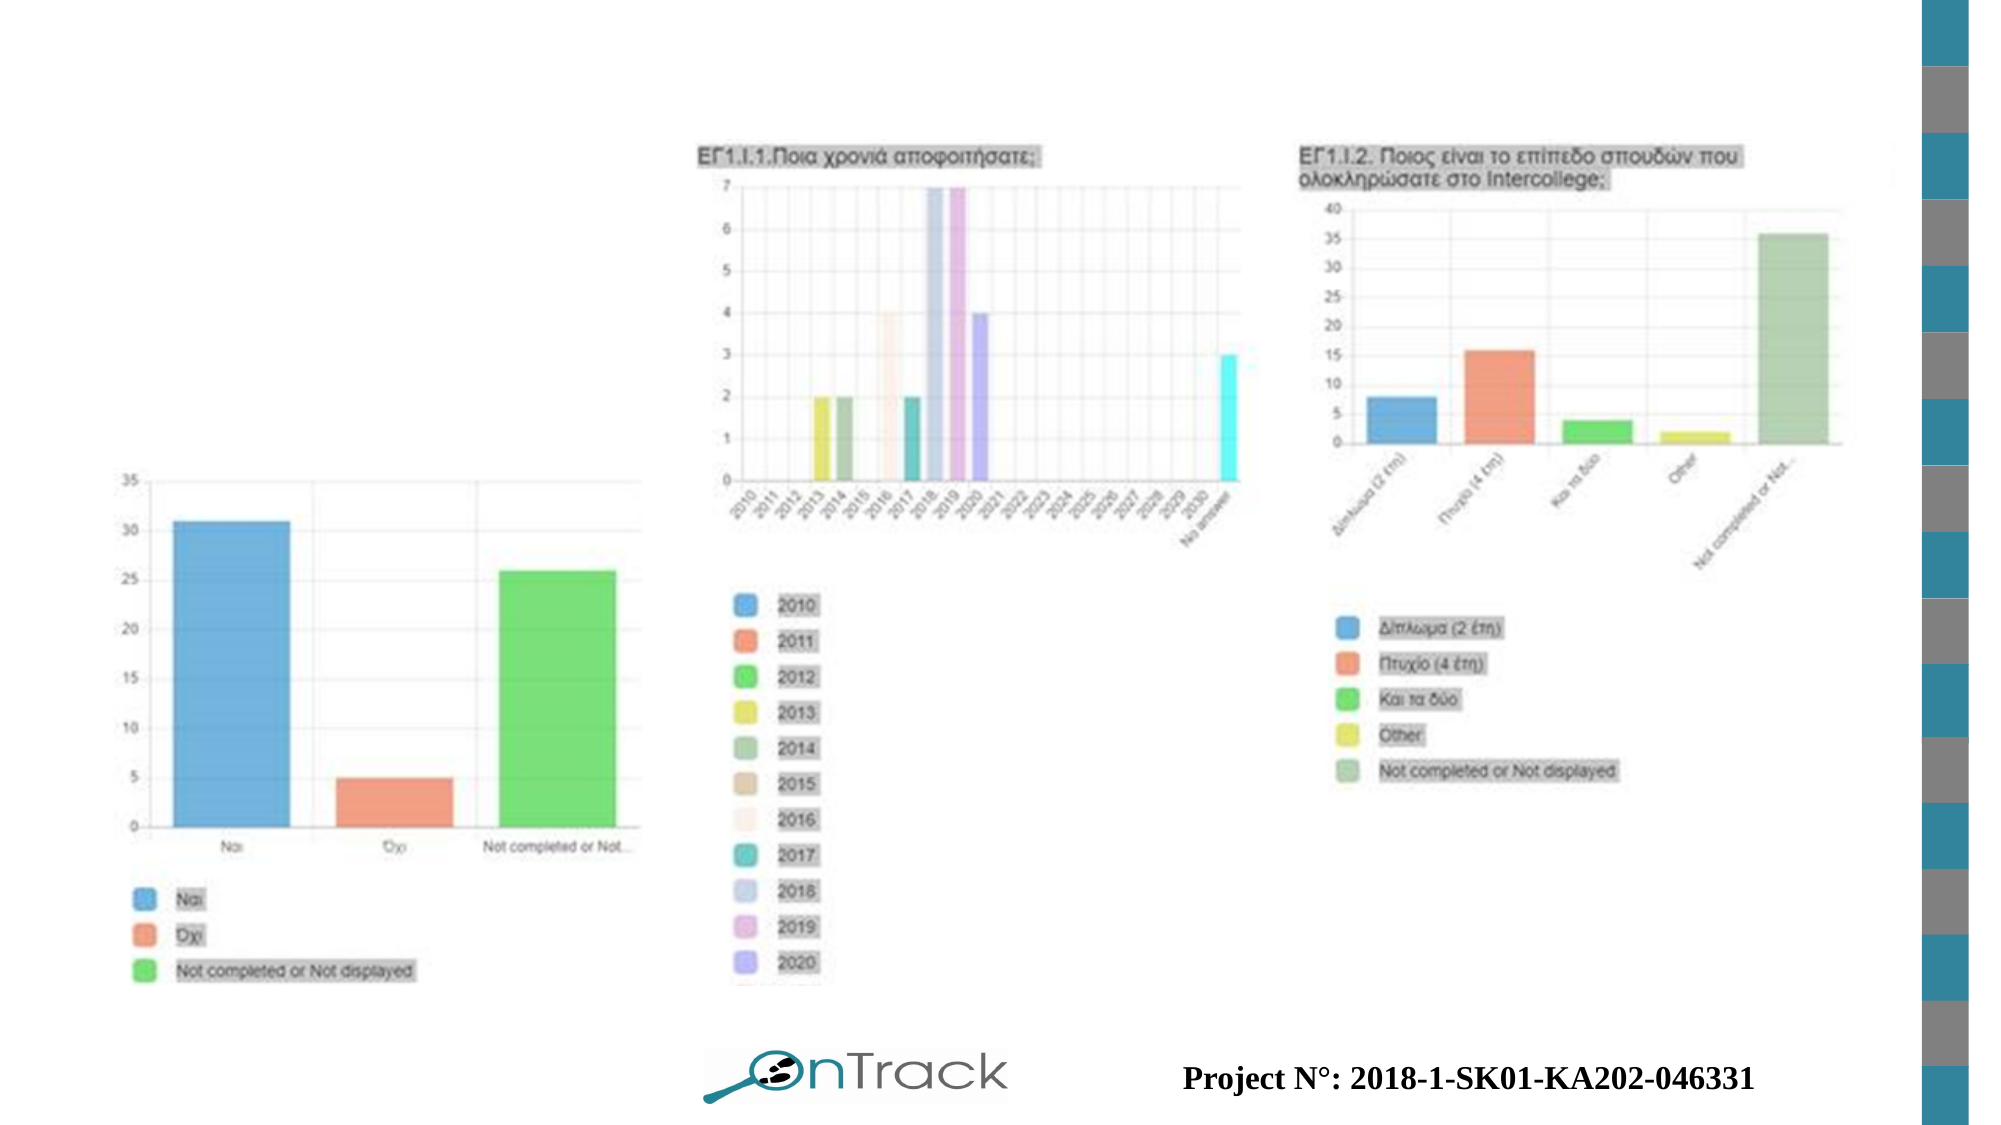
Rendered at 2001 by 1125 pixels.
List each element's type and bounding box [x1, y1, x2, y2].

picture [703, 1048, 1008, 1104]
picture [103, 139, 1896, 986]
